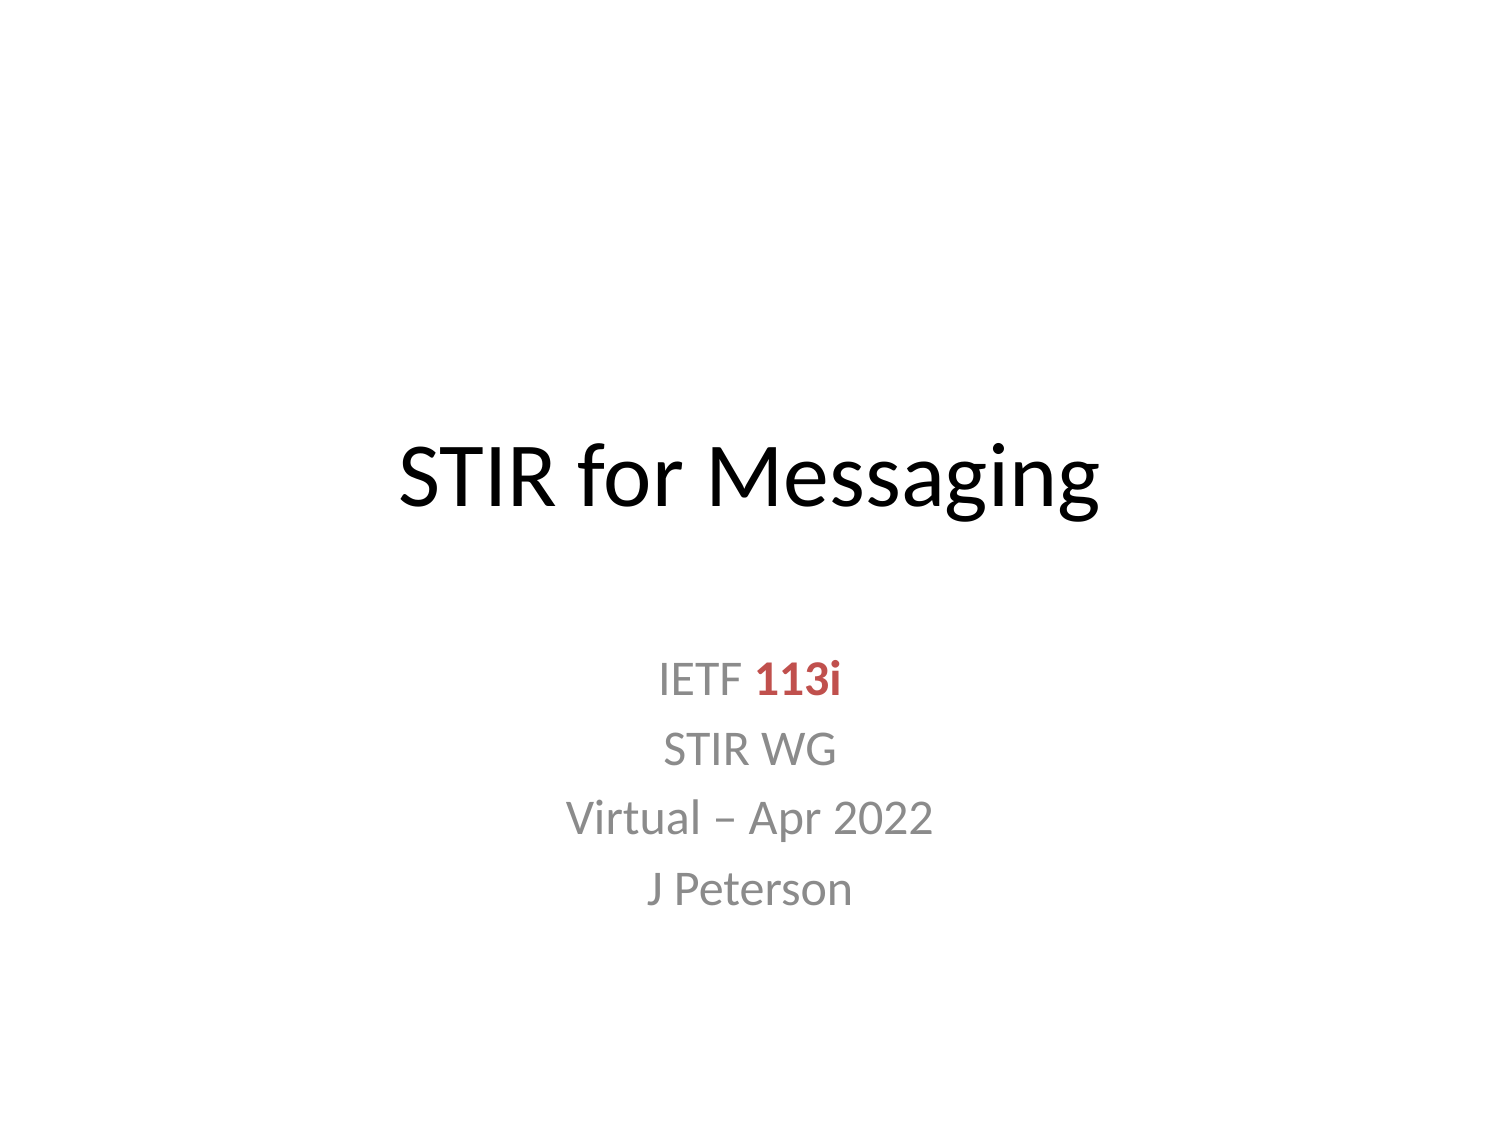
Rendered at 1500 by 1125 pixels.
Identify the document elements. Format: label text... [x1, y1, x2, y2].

subtitle IETF 113i STIR WG Virtual – Apr 2022 J Peterson [225, 637, 1275, 925]
title STIR for Messaging [112, 349, 1388, 591]
